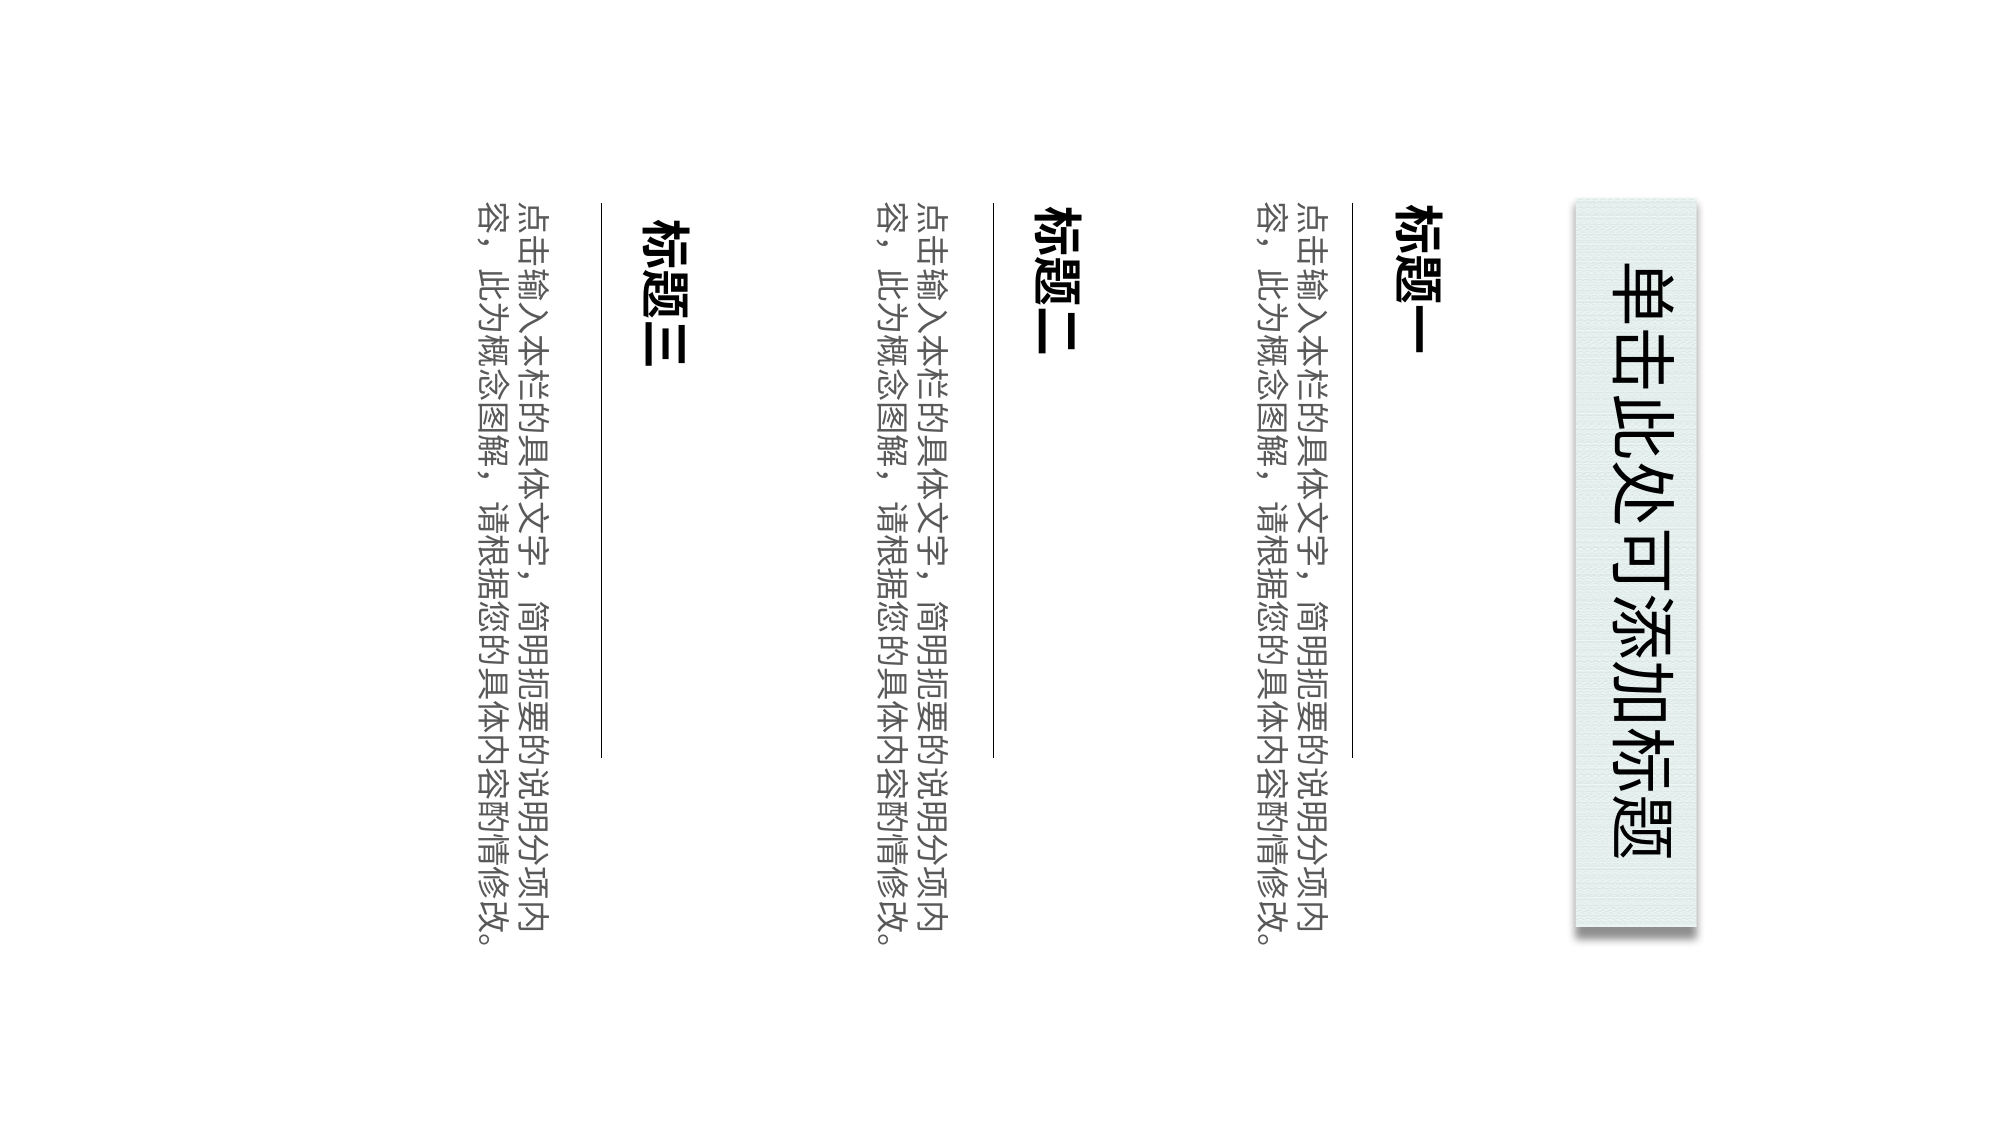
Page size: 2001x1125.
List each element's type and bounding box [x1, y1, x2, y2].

text_box [370, 187, 1697, 956]
